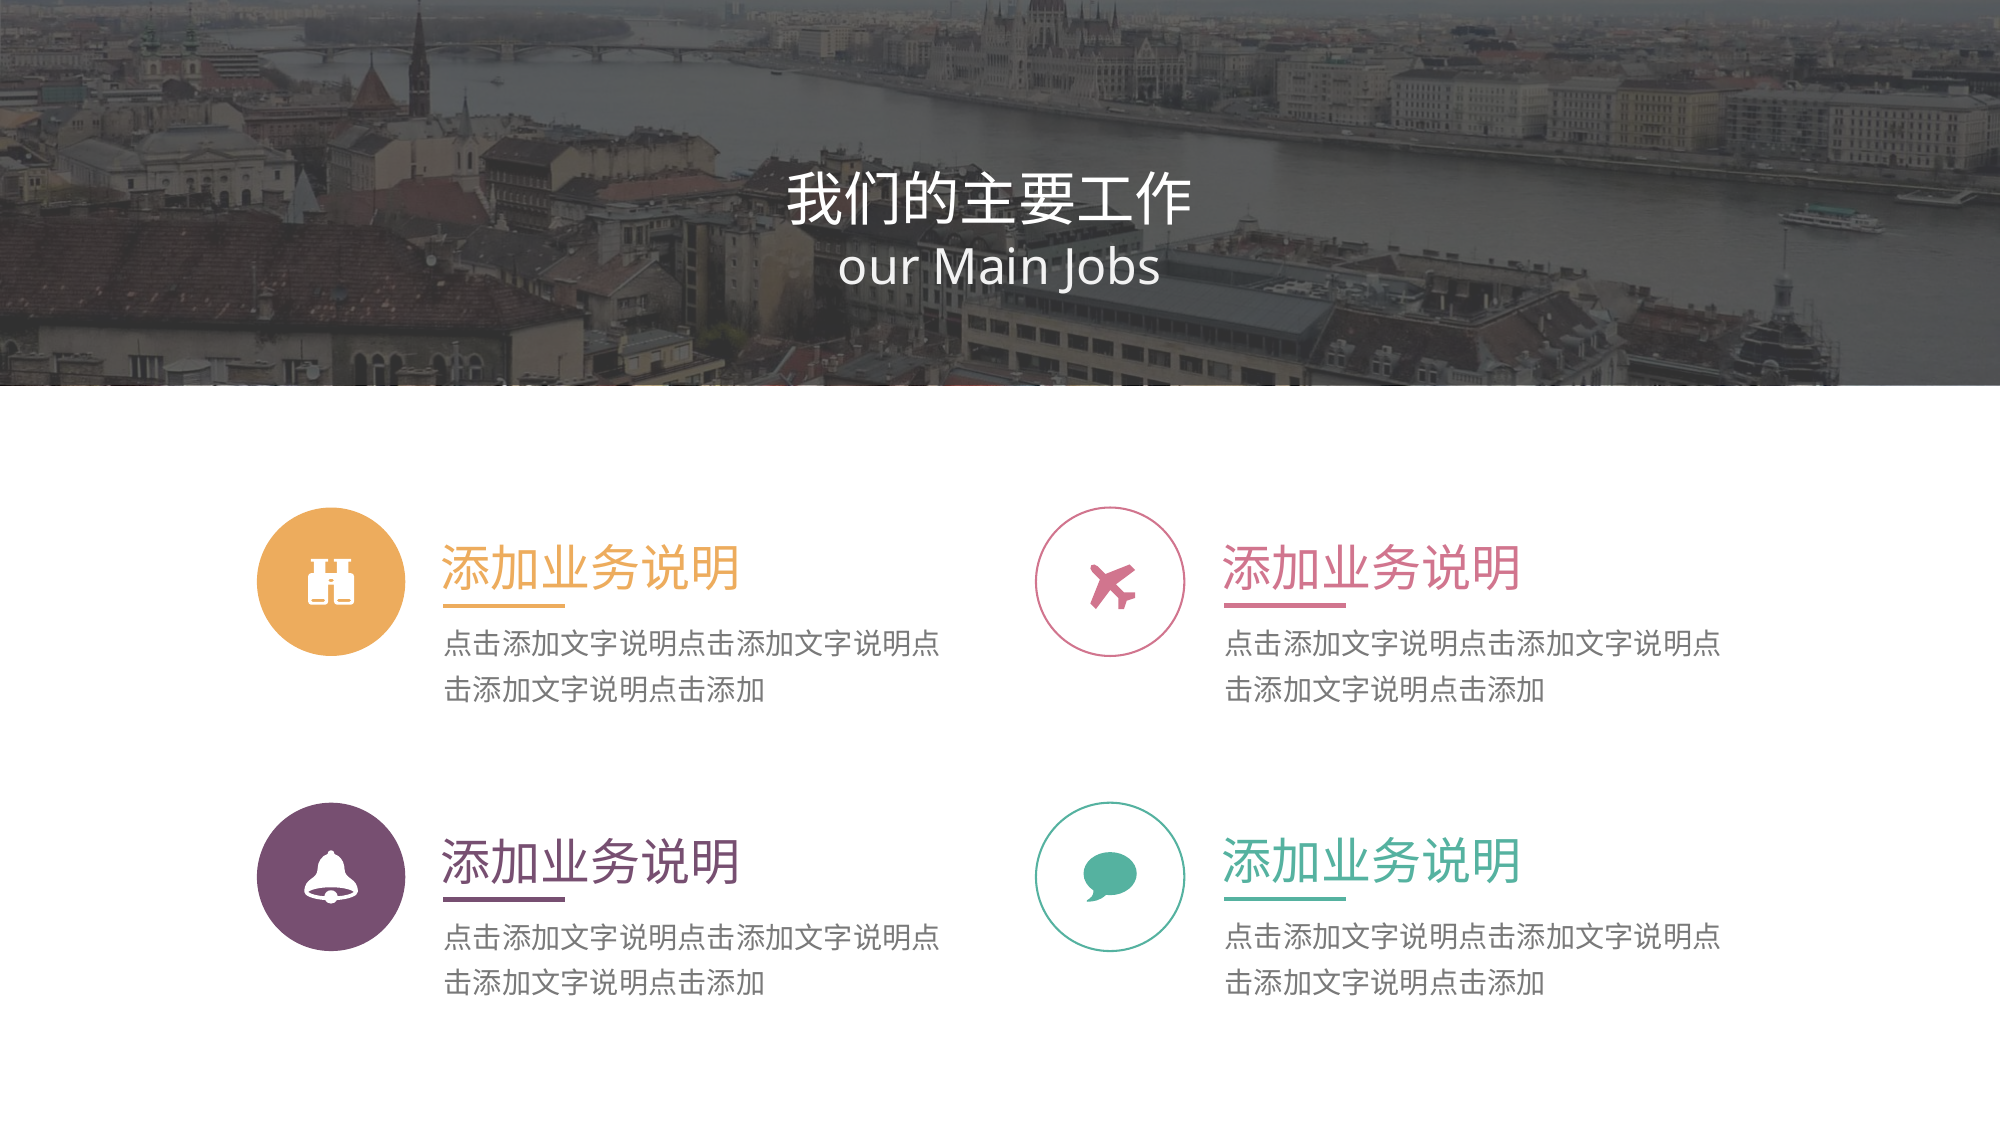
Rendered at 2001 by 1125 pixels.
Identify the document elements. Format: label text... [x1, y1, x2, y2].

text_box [256, 507, 406, 656]
text_box 添加业务说明 [425, 822, 821, 898]
text_box 添加业务说明 [1206, 822, 1602, 898]
text_box 点击添加文字说明点击添加文字说明点击添加文字说明点击添加 [428, 607, 963, 714]
text_box 添加业务说明 [425, 529, 821, 605]
text_box 点击添加文字说明点击添加文字说明点击添加文字说明点击添加 [1209, 901, 1744, 1007]
text_box 添加业务说明 [1206, 529, 1602, 604]
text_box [1035, 507, 1185, 656]
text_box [0, 0, 2000, 386]
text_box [1035, 802, 1185, 952]
text_box 点击添加文字说明点击添加文字说明点击添加文字说明点击添加 [1209, 607, 1744, 714]
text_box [256, 802, 406, 952]
text_box 点击添加文字说明点击添加文字说明点击添加文字说明点击添加 [428, 901, 963, 1007]
